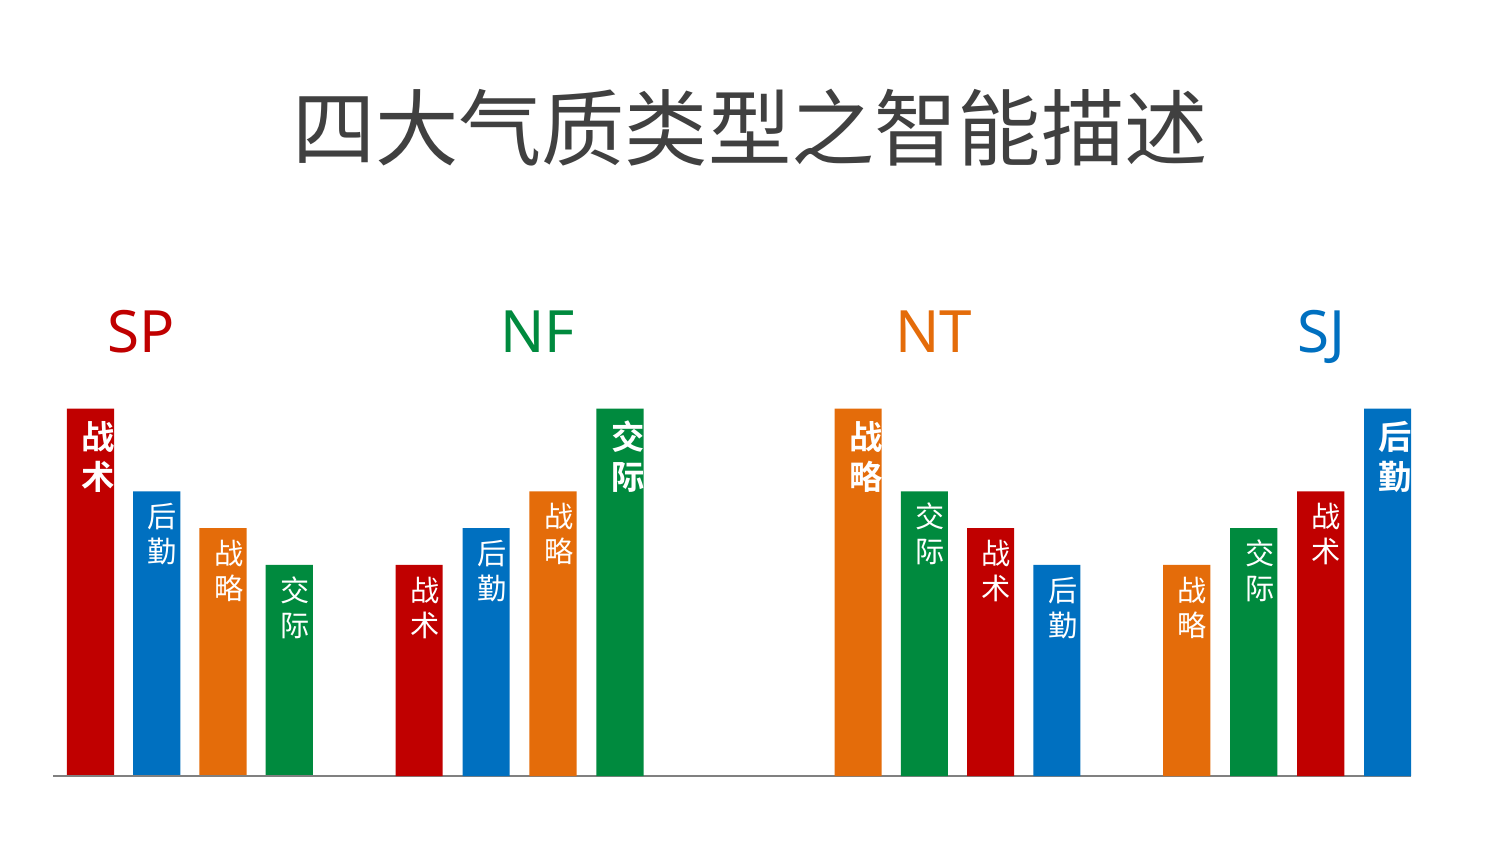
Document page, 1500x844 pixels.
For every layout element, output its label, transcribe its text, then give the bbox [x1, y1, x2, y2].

text_box 四大气质类型之智能描述 [74, 68, 1425, 210]
text_box 战术 [393, 563, 445, 775]
text_box NT [881, 287, 988, 372]
text_box 交际 [899, 489, 950, 775]
text_box 战略 [197, 526, 249, 775]
text_box 战略 [832, 407, 884, 775]
text_box 交际 [594, 407, 646, 775]
text_box 战术 [965, 526, 1016, 775]
text_box SP [92, 287, 190, 372]
text_box 交际 [264, 563, 315, 775]
text_box 后勤 [1031, 563, 1083, 775]
text_box 战术 [65, 407, 116, 775]
text_box 战略 [527, 489, 579, 775]
text_box 后勤 [131, 489, 182, 775]
text_box SJ [1282, 287, 1361, 372]
text_box 战术 [1295, 489, 1346, 775]
text_box 后勤 [1362, 407, 1413, 778]
text_box 后勤 [460, 526, 512, 775]
text_box 交际 [1228, 526, 1279, 775]
text_box NF [485, 287, 590, 372]
text_box 战略 [1161, 563, 1212, 775]
